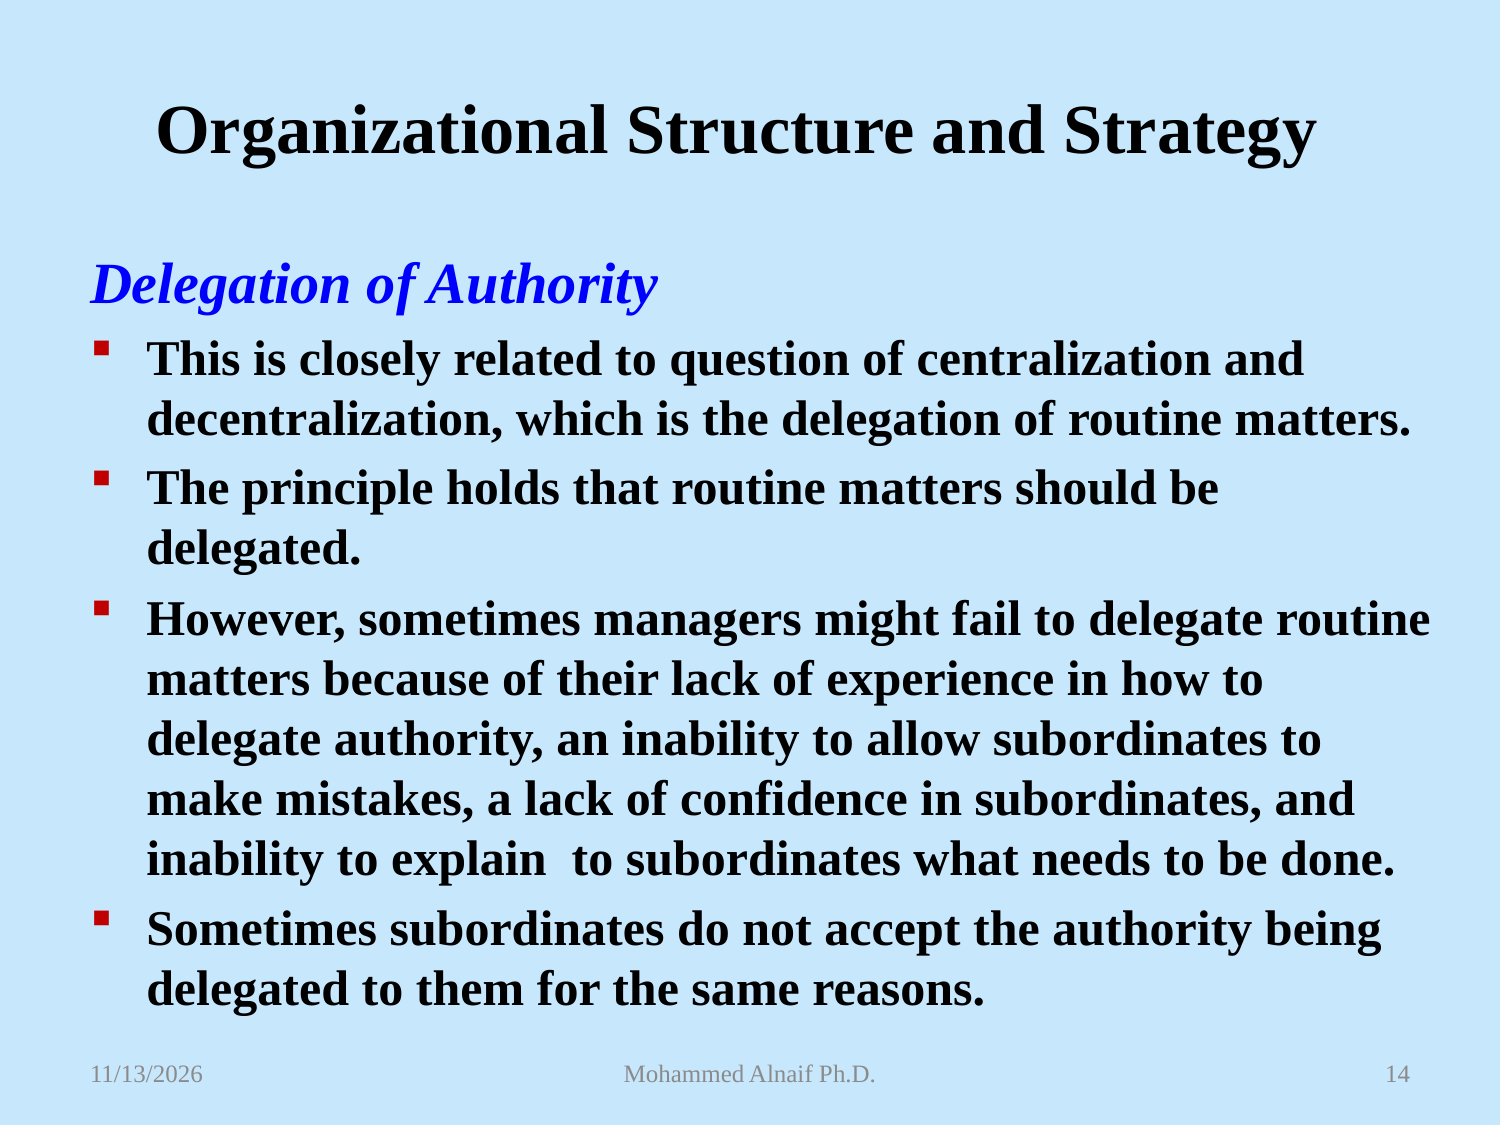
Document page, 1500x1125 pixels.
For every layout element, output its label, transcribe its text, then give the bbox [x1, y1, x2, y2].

title Organizational Structure and Strategy [99, 75, 1375, 175]
subtitle Delegation of Authority This is closely related to question of centralization and decentralization, which is the delegation of routine matters. The principle holds that routine matters should be delegated. However, sometimes managers might fail to delegate routine matters because of their lack of experience in how to delegate authority, an inability to allow subordinates to make mistakes, a lack of confidence in subordinates, and inability to explain to subordinates what needs to be done. Sometimes subordinates do not accept the authority being delegated to them for the same reasons. [75, 237, 1463, 1038]
slide_number 14 [1074, 1042, 1425, 1103]
footer Mohammed Alnaif Ph.D. [512, 1042, 988, 1103]
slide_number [75, 1042, 425, 1103]
